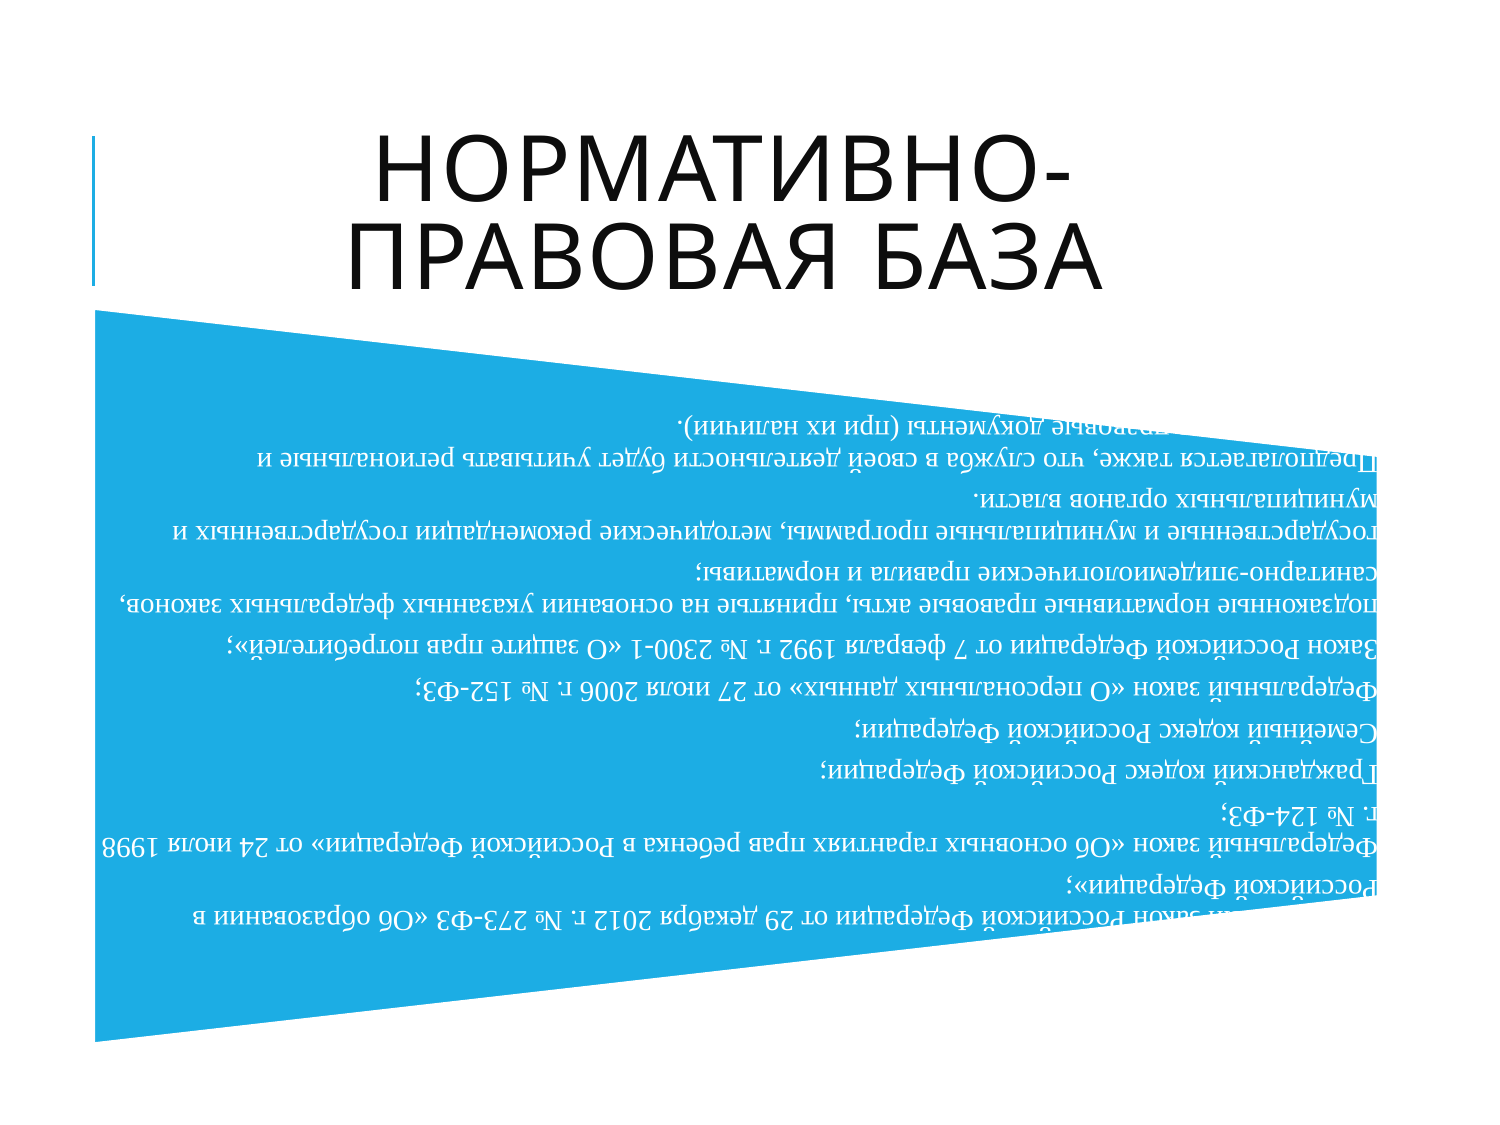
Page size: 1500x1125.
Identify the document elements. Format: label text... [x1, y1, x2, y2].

title Нормативно-правовая база [126, 96, 1322, 303]
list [92, 307, 1379, 1044]
